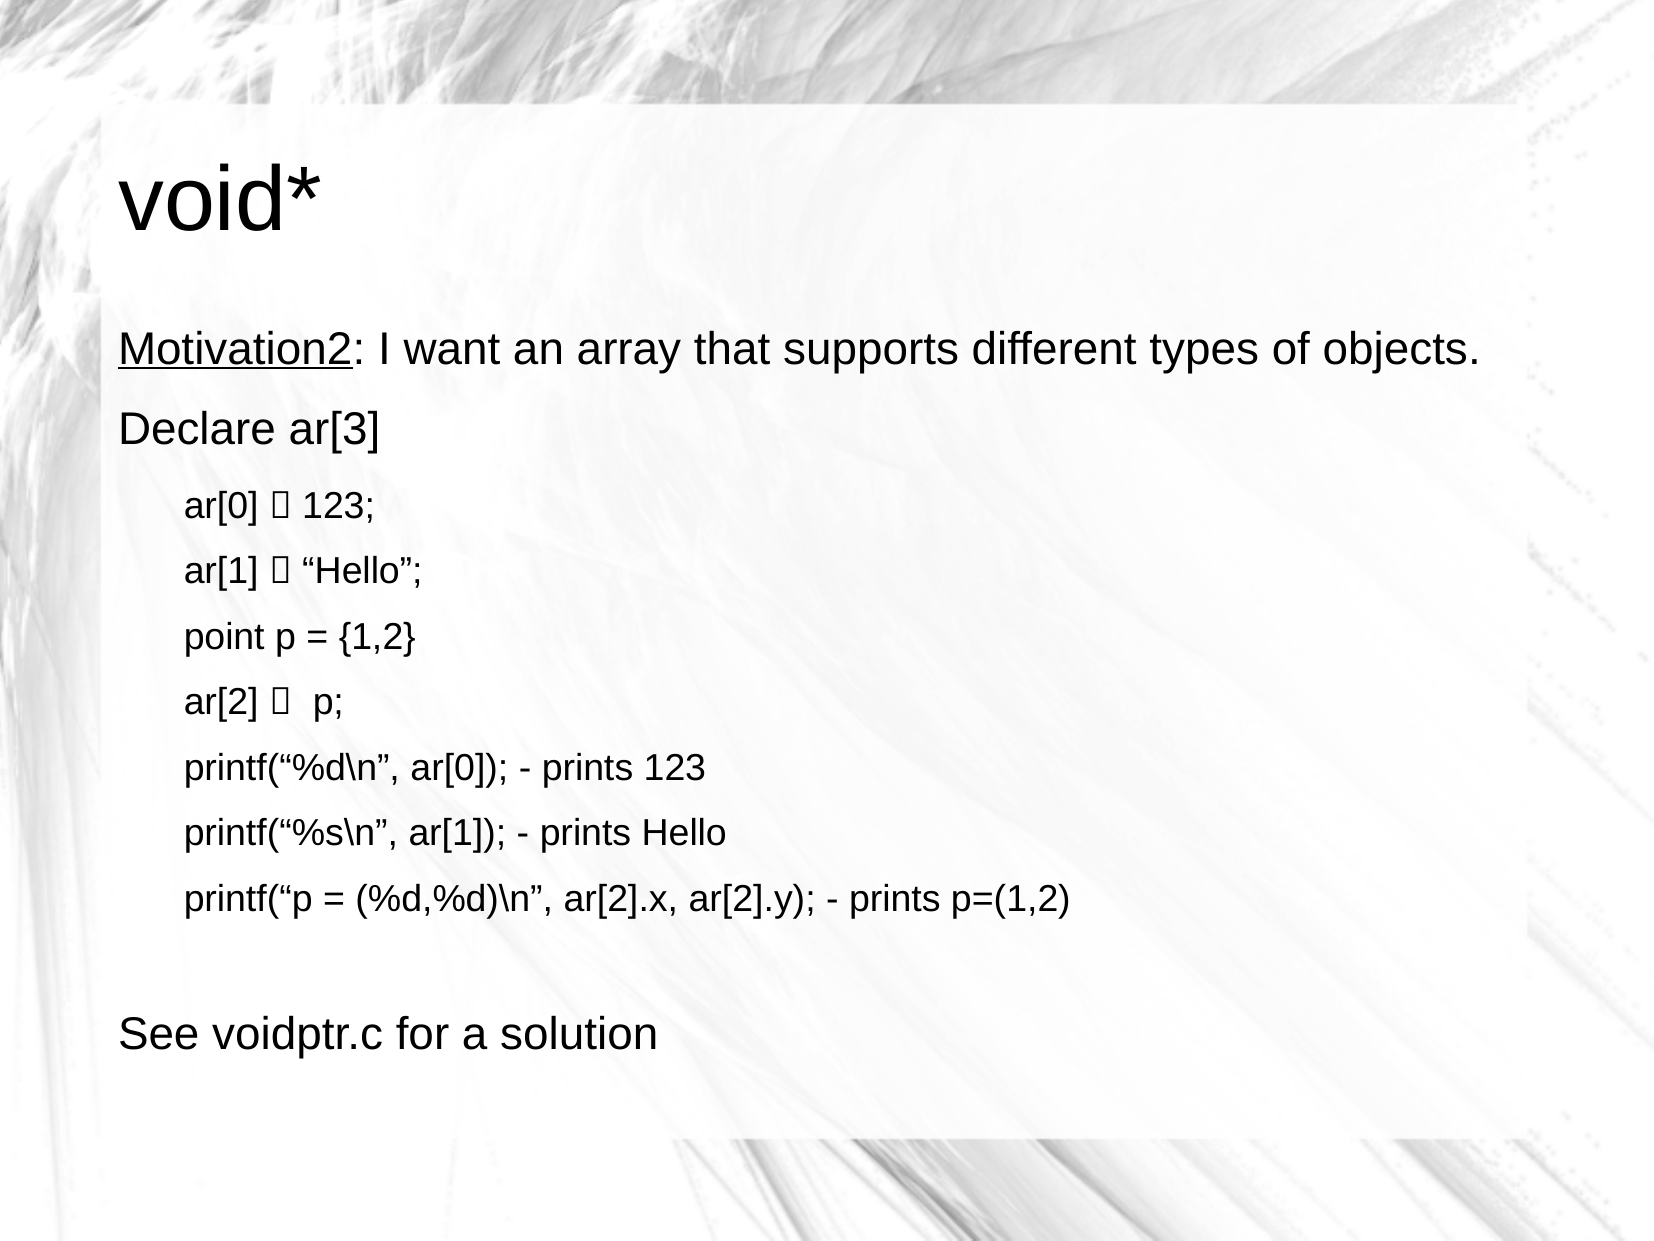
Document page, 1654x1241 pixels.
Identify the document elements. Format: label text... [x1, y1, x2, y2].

title void* [118, 93, 1506, 299]
picture [0, 0, 1654, 1241]
list Motivation2: I want an array that supports different types of objects. Declare ar[3] ar[0]  123; ar[1]  “Hello”; point p = {1,2} ar[2]  p; printf(“%d\n”, ar[0]); - prints 123 printf(“%s\n”, ar[1]); - prints Hello printf(“p = (%d,%d)\n”, ar[2].x, ar[2].y); - prints p=(1,2) See voidptr.c for a solution [118, 319, 1571, 1109]
